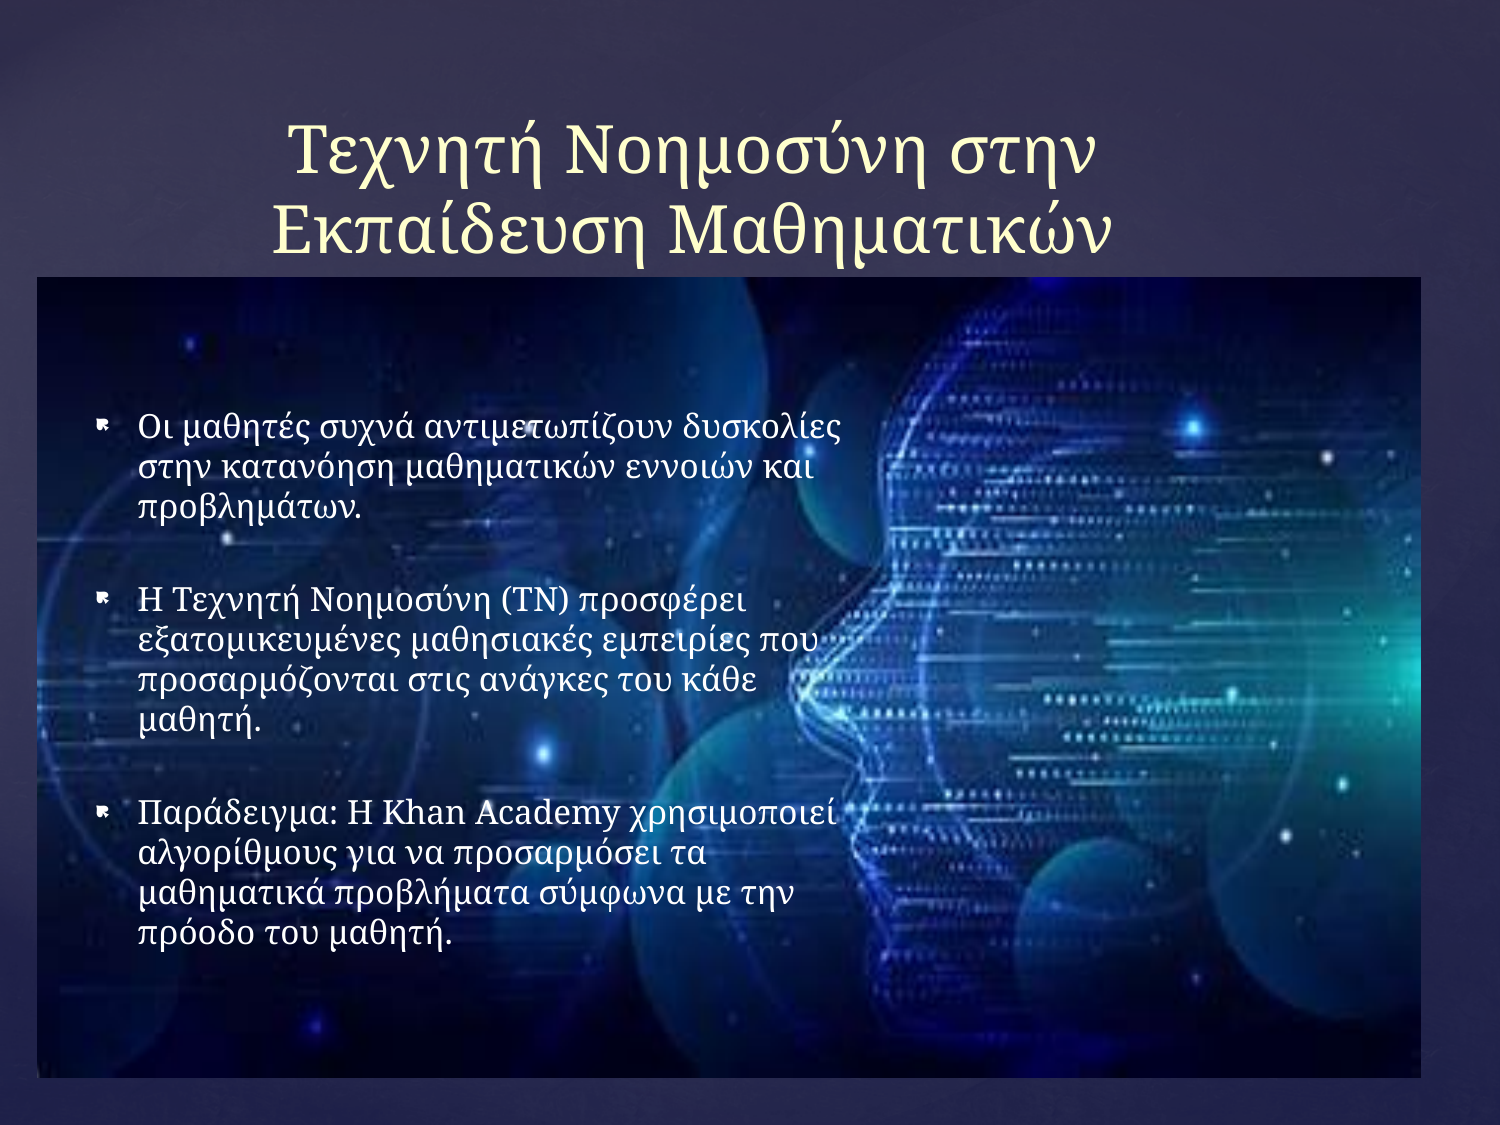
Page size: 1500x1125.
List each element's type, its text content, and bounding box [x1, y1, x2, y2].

text_box Τεχνητή Νοημοσύνη στην Εκπαίδευση Μαθηματικών [75, 99, 1313, 273]
picture [36, 277, 1422, 1079]
